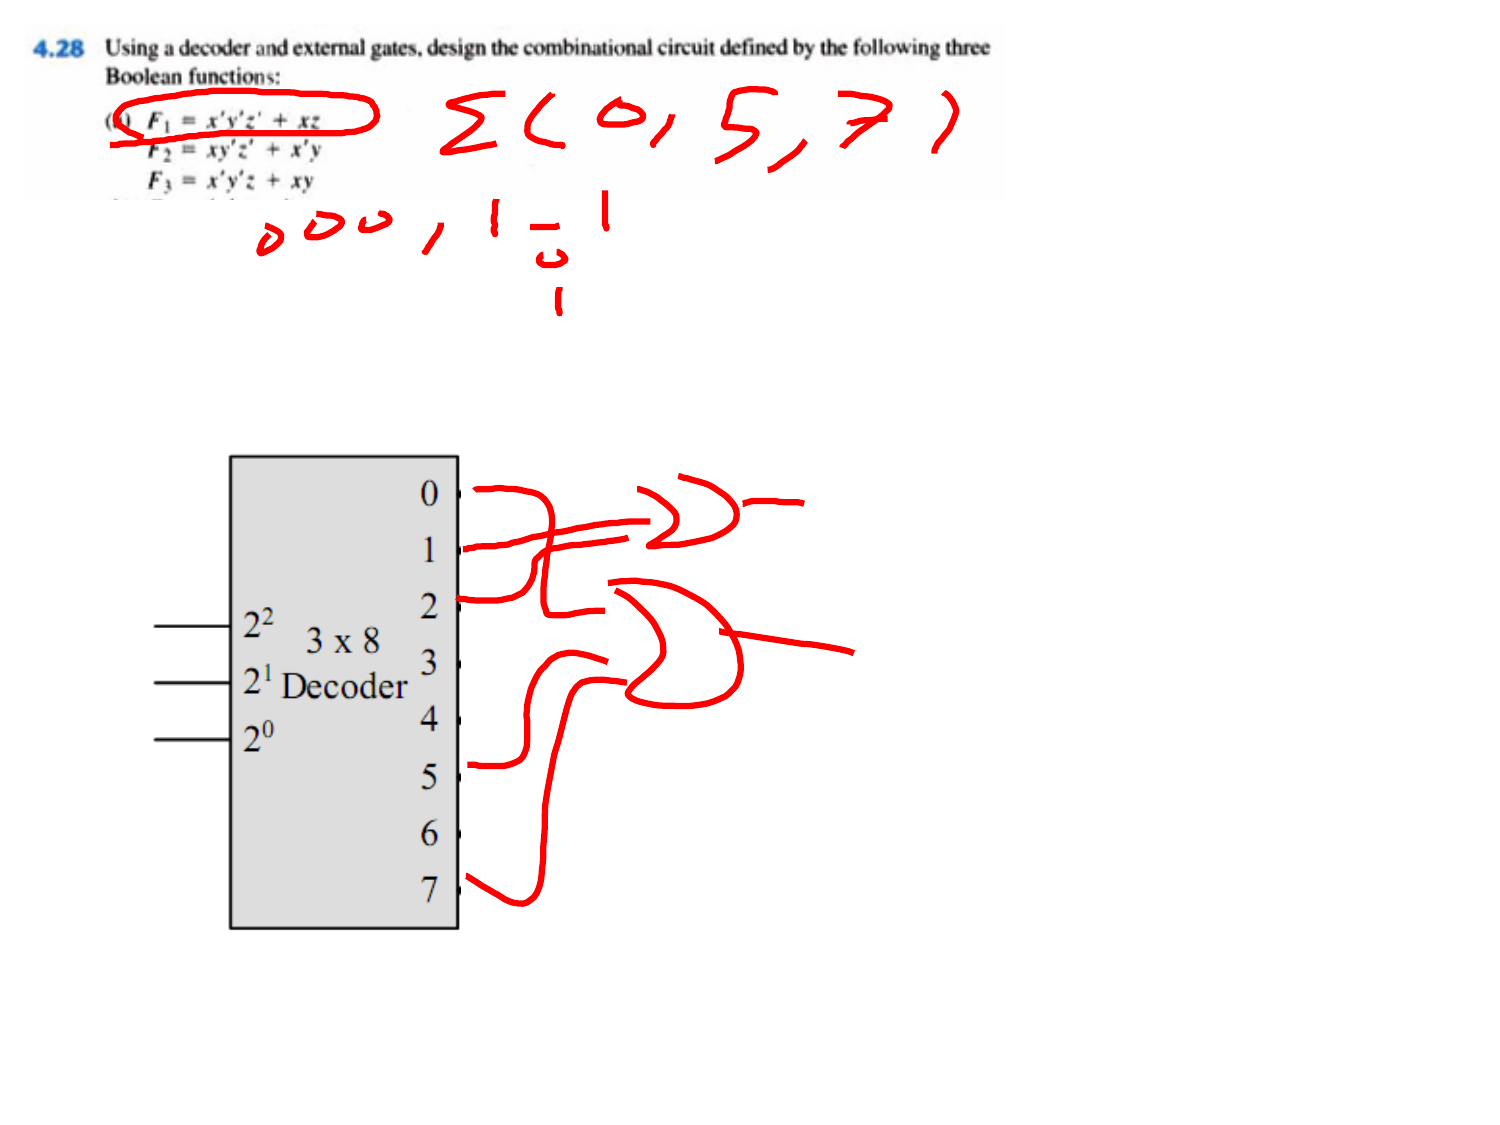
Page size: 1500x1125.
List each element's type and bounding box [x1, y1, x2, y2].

picture [24, 24, 1005, 201]
text_box [109, 89, 957, 904]
picture [149, 904, 462, 952]
